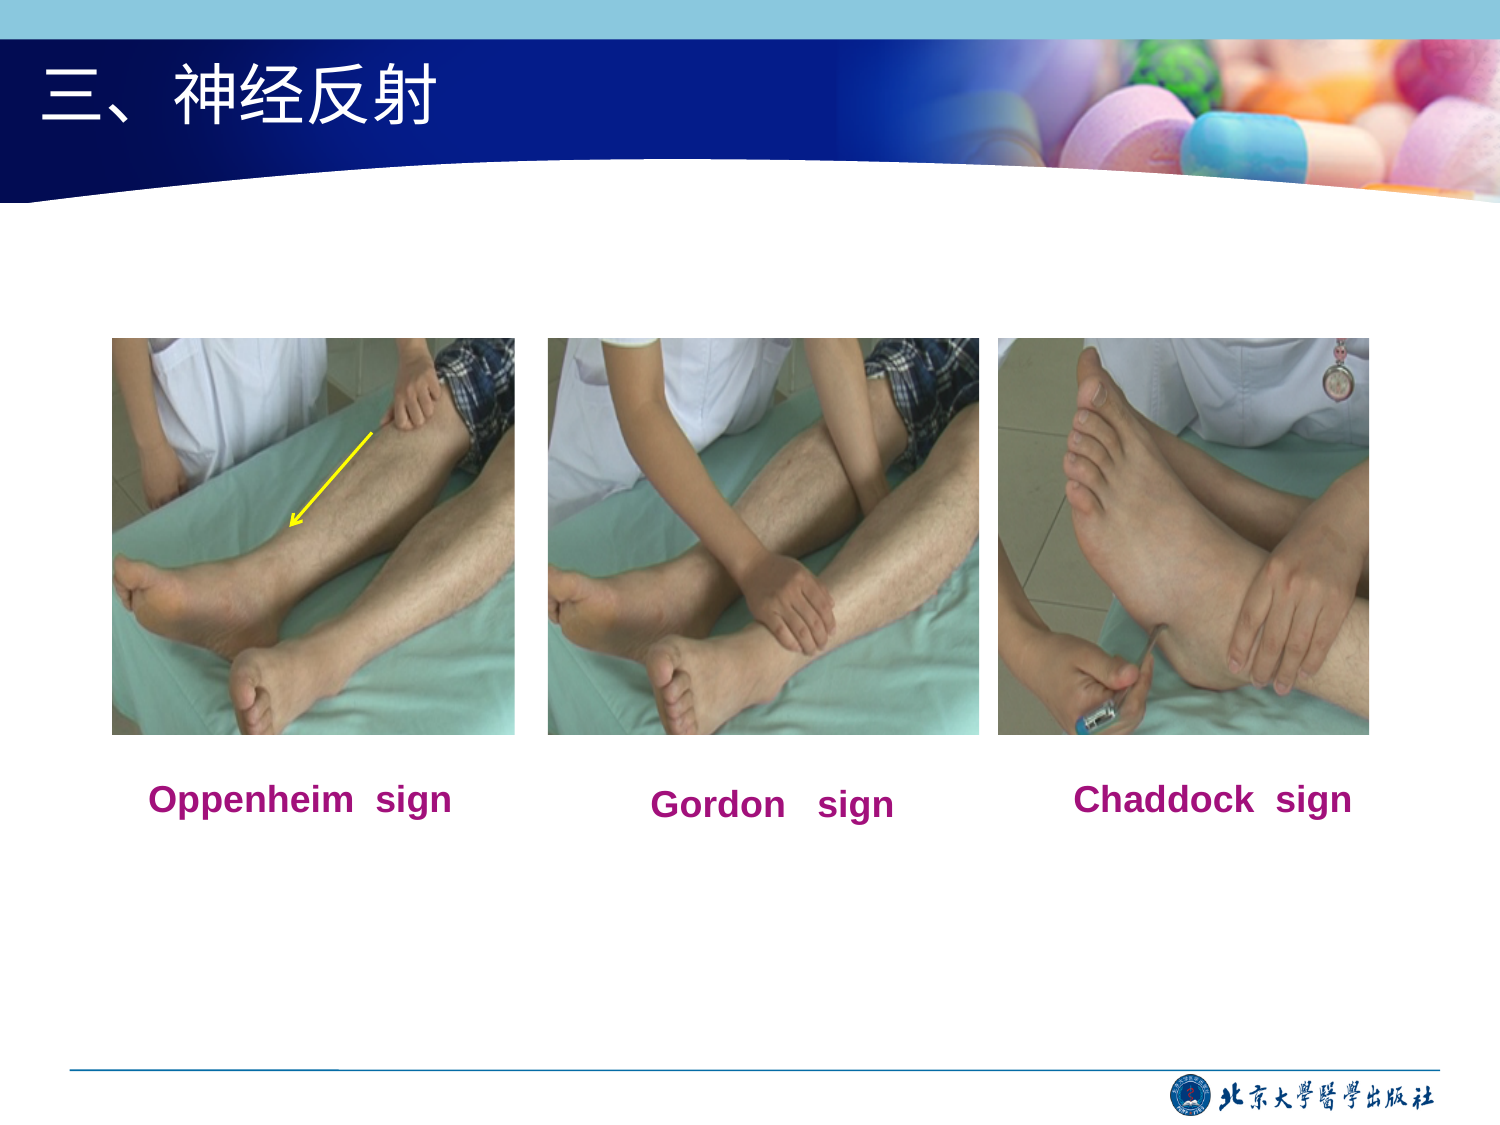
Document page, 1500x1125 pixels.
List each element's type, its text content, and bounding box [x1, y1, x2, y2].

picture [997, 337, 1370, 735]
picture [0, 40, 1500, 203]
picture [111, 337, 515, 735]
text_box Chaddock sign [1058, 767, 1368, 827]
picture [547, 337, 980, 735]
text_box Oppenheim sign [133, 767, 468, 827]
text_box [288, 432, 373, 528]
title 三、神经反射 [23, 46, 1349, 140]
picture [1170, 1074, 1436, 1118]
text_box Gordon sign [635, 772, 910, 833]
